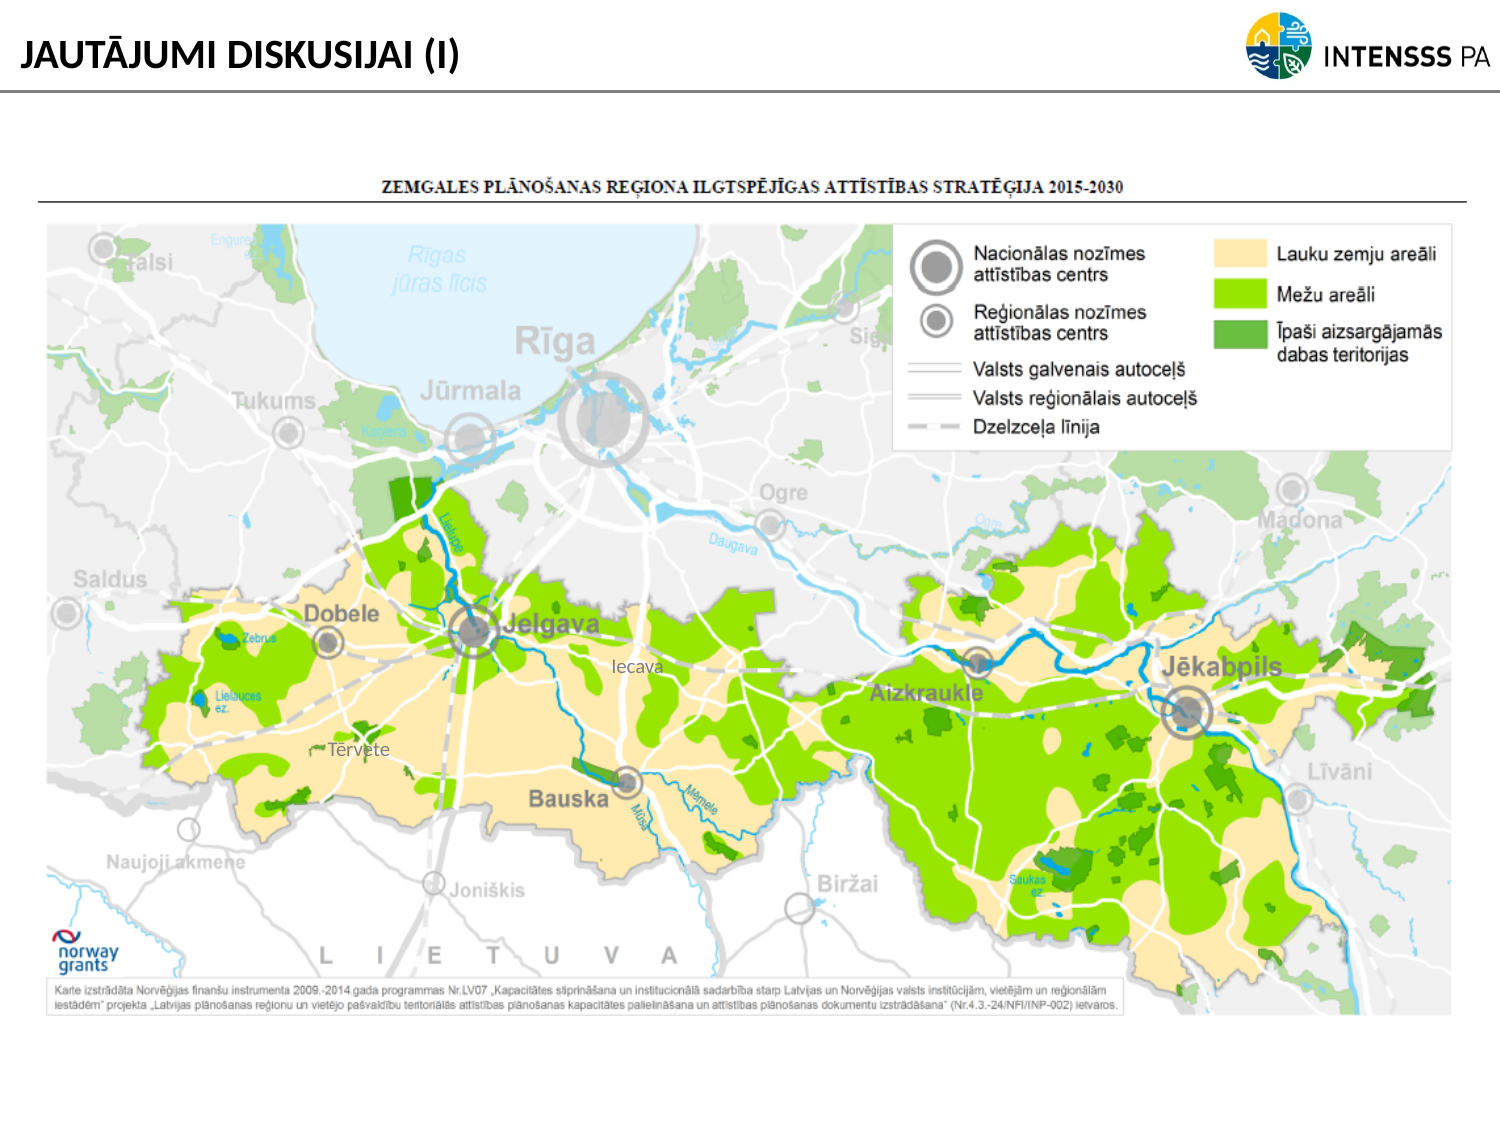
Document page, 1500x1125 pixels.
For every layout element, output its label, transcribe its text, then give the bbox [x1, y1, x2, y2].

picture [1239, 7, 1495, 85]
picture [29, 148, 1471, 1027]
text_box JAUTĀJUMI DISKUSIJAI (I) [5, 19, 668, 84]
